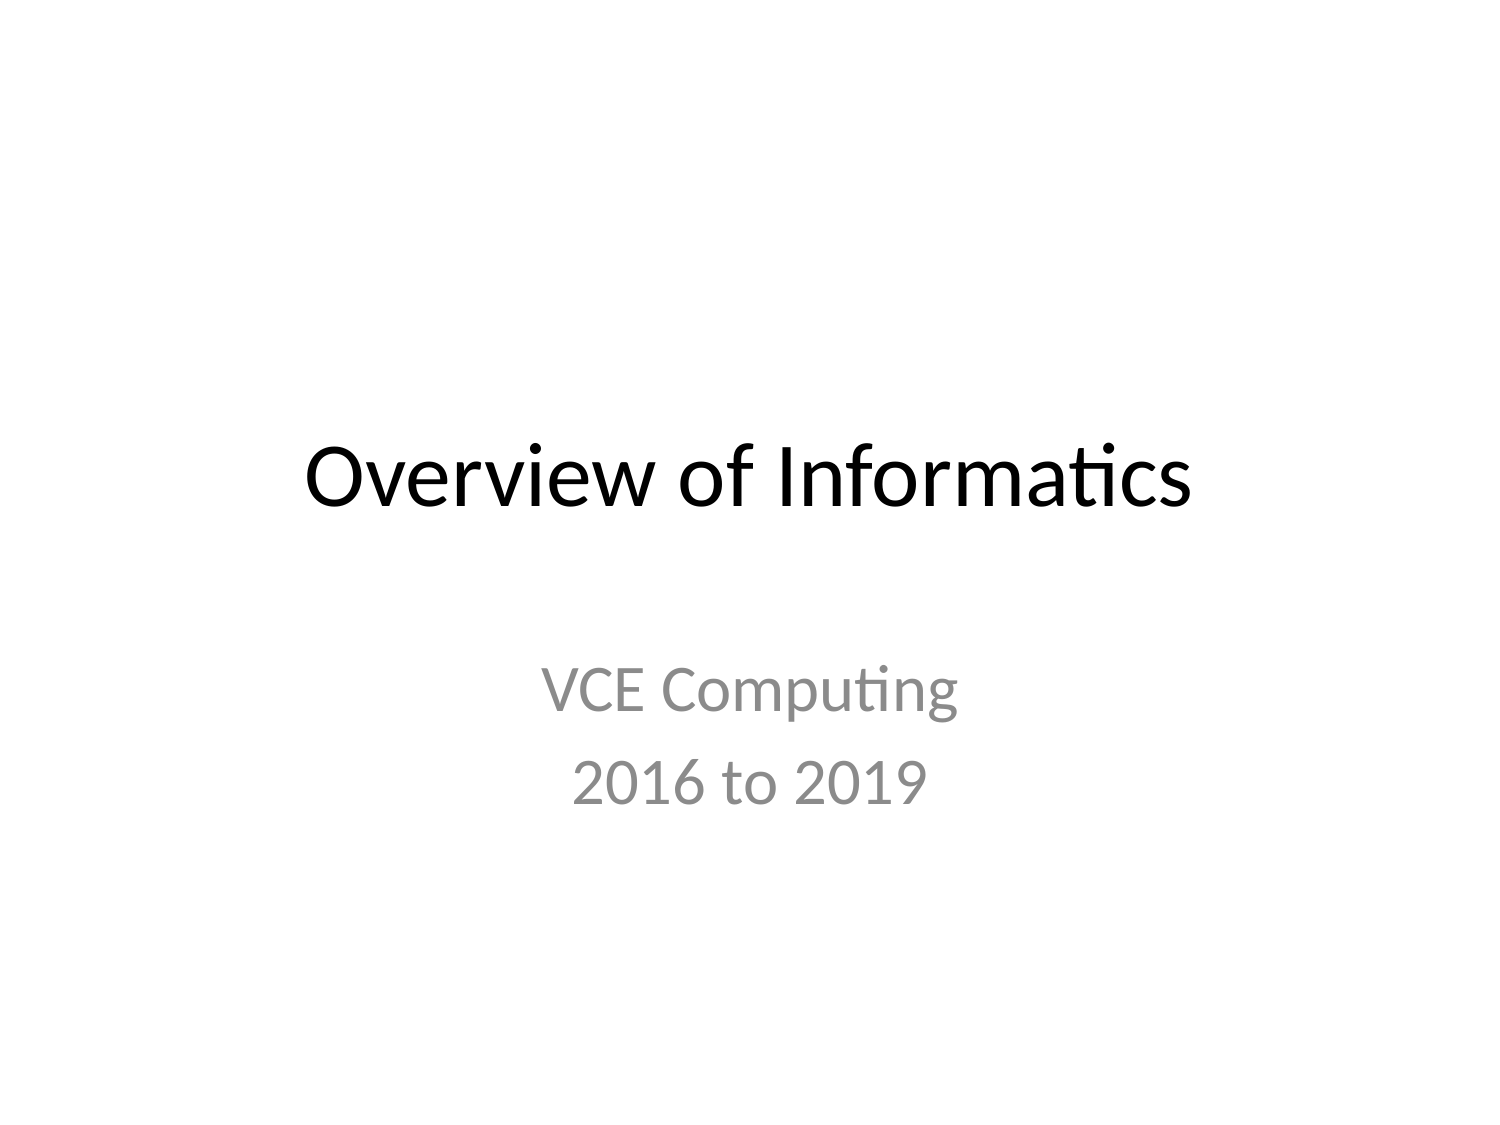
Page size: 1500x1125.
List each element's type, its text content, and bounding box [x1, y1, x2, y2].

title Overview of Informatics [112, 349, 1388, 591]
subtitle VCE Computing 2016 to 2019 [225, 637, 1275, 925]
